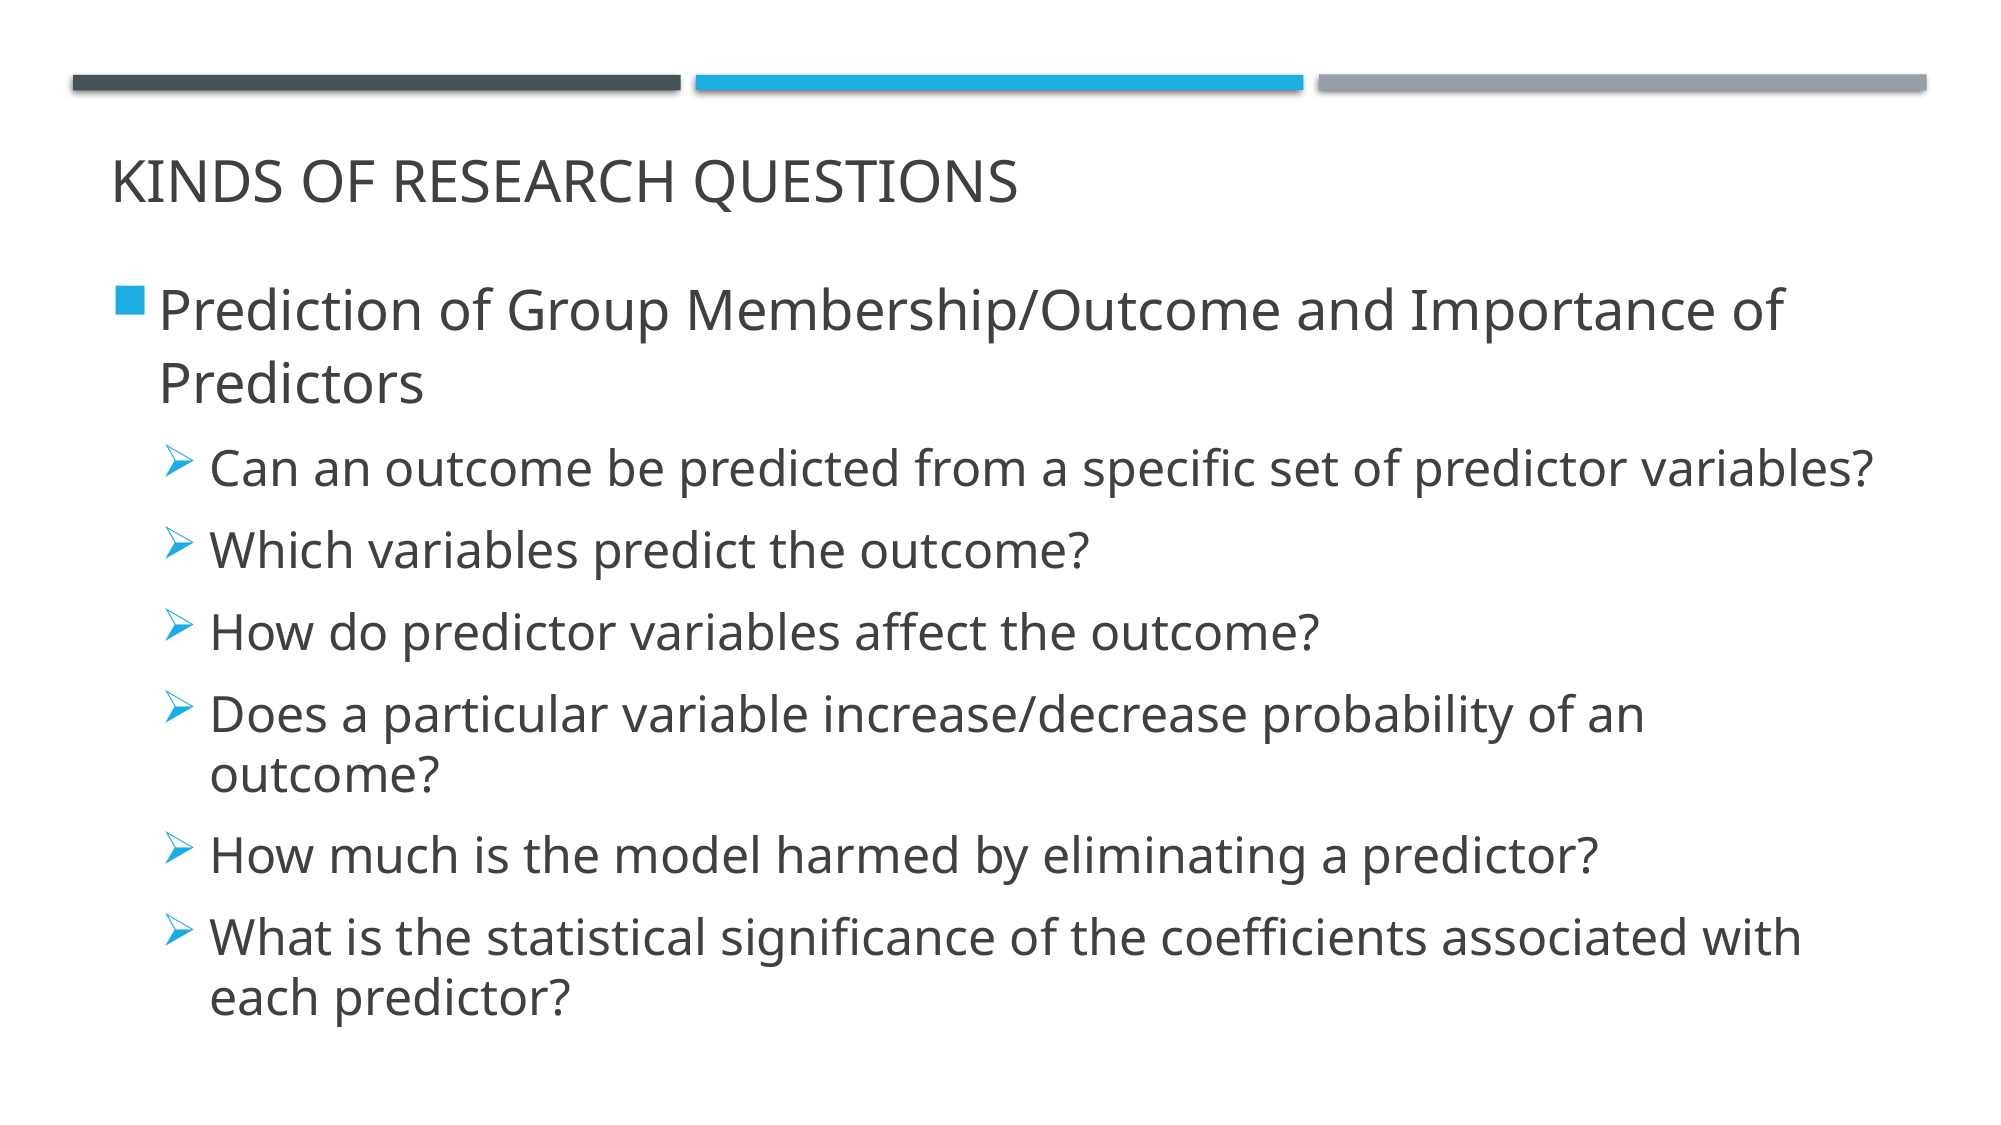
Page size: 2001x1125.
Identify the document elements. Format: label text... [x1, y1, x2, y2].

title Kinds of research questions [95, 115, 1905, 222]
list Prediction of Group Membership/Outcome and Importance of Predictors Can an outcome be predicted from a specific set of predictor variables? Which variables predict the outcome? How do predictor variables affect the outcome? Does a particular variable increase/decrease probability of an outcome? How much is the model harmed by eliminating a predictor? What is the statistical significance of the coefficients associated with each predictor? [95, 260, 1905, 1070]
